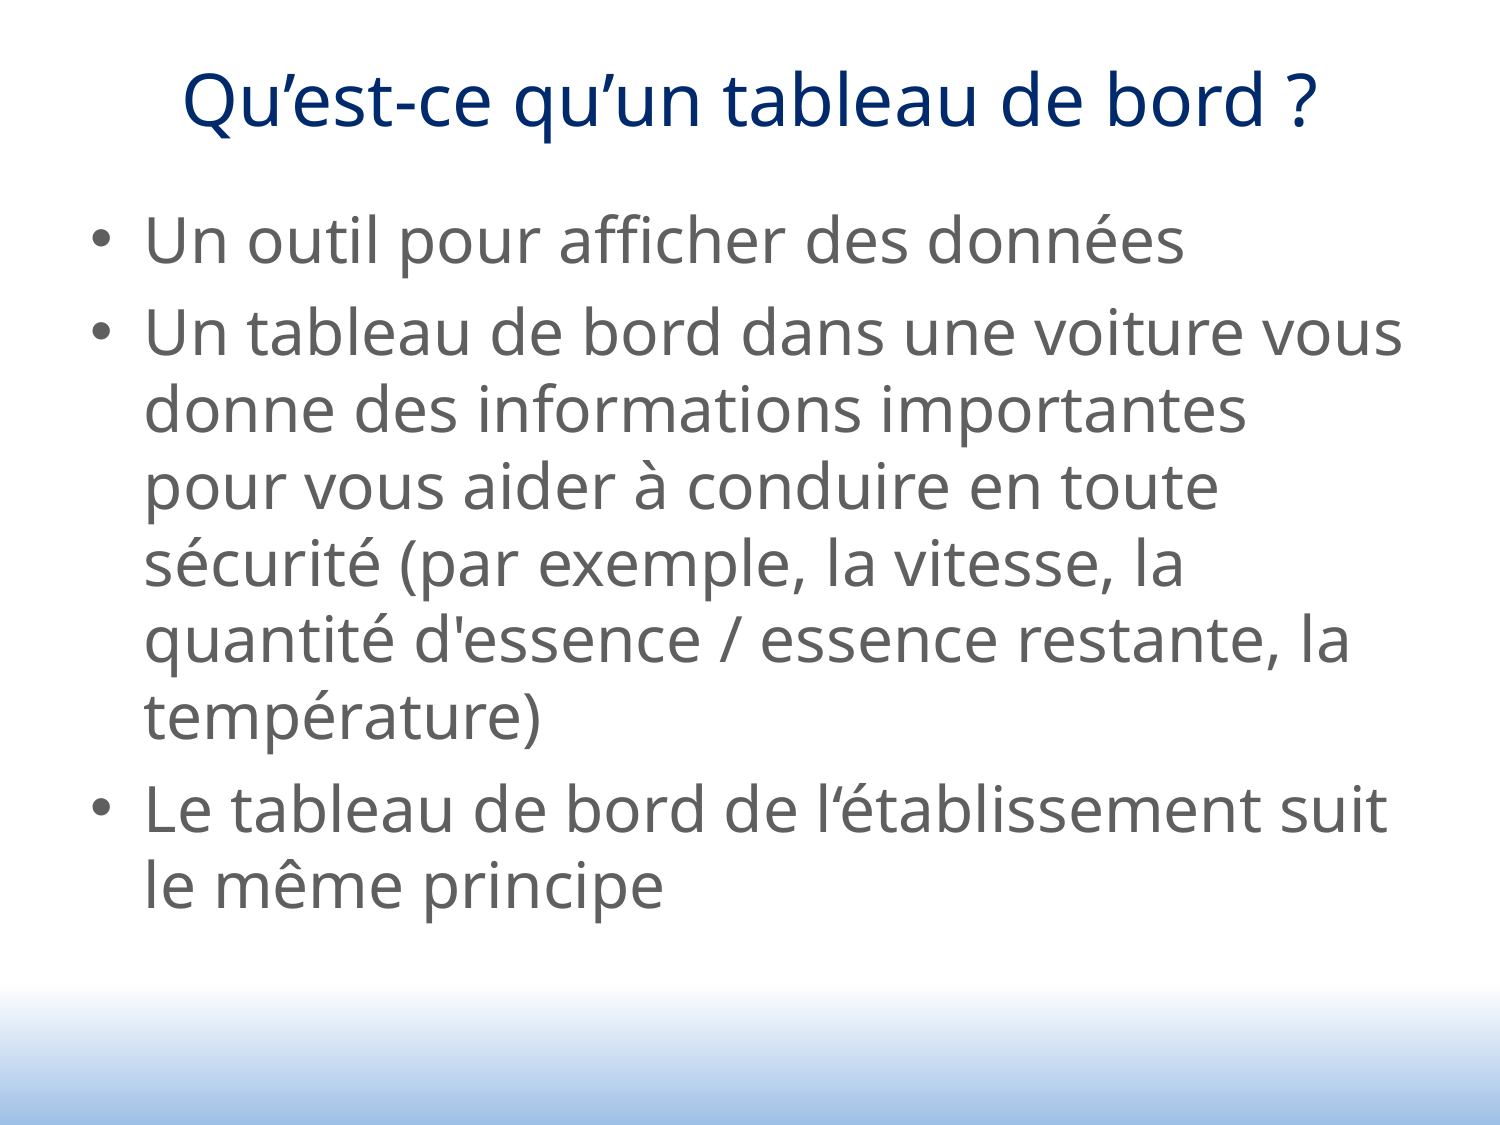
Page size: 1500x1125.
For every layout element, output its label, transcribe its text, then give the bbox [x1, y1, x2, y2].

list Un outil pour afficher des données Un tableau de bord dans une voiture vous donne des informations importantes pour vous aider à conduire en toute sécurité (par exemple, la vitesse, la quantité d'essence / essence restante, la température) Le tableau de bord de l‘établissement suit le même principe [75, 191, 1425, 935]
title Qu’est-ce qu’un tableau de bord ? [75, 3, 1425, 191]
